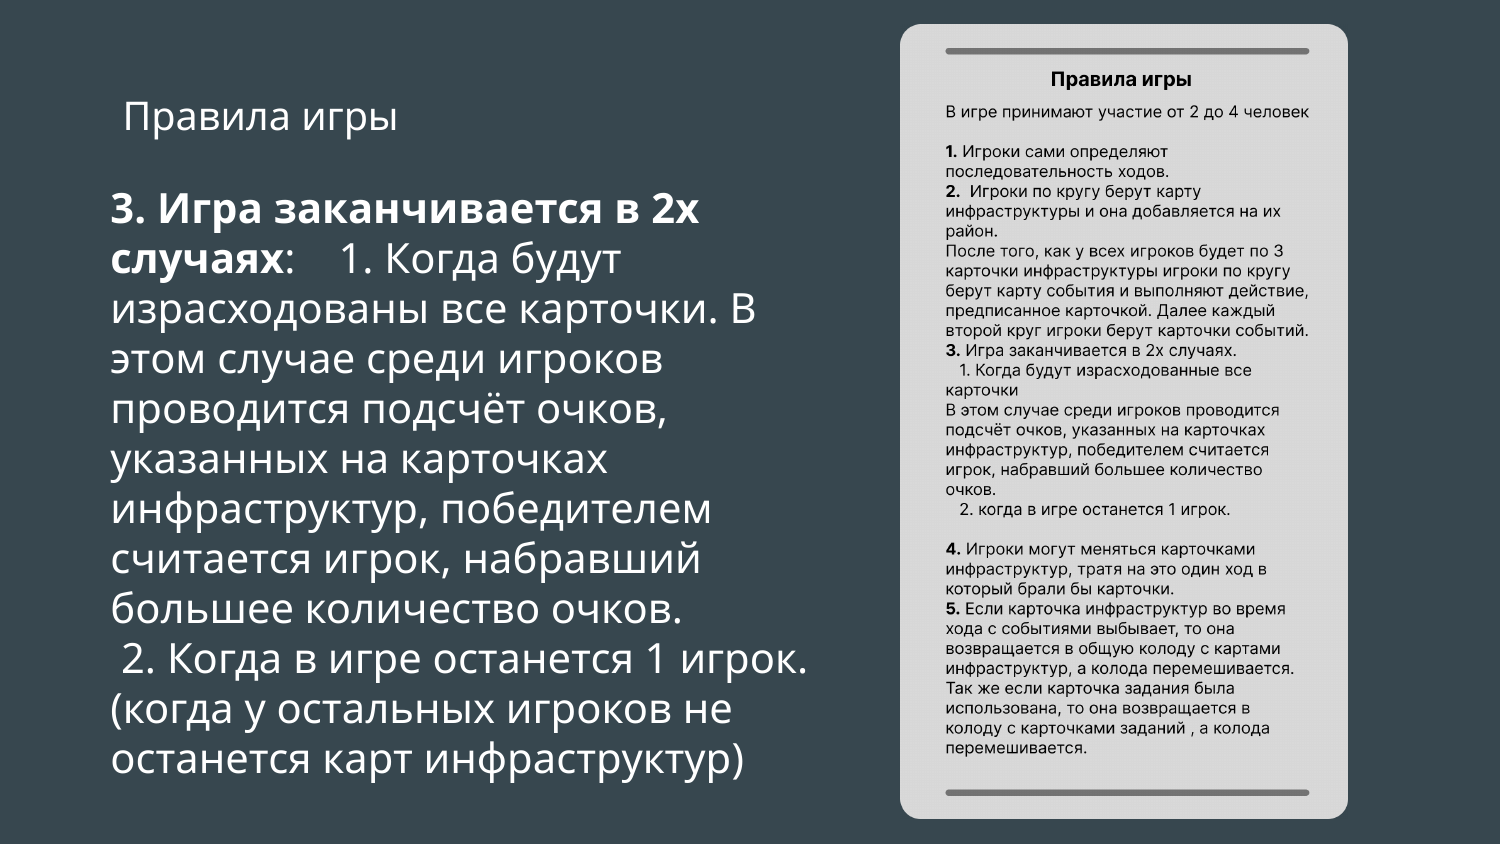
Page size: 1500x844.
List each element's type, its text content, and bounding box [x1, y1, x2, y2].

text_box 3. Игра заканчивается в 2х случаях: 1. Когда будут израсходованы все карточки. В этом случае среди игроков проводится подсчёт очков, указанных на карточках инфраструктур, победителем считается игрок, набравший большее количество очков. 2. Когда в игре останется 1 игрок. (когда у остальных игроков не останется карт инфраструктур) [95, 166, 864, 740]
picture [900, 24, 1348, 819]
title [51, 72, 228, 167]
text_box Правила игры [107, 76, 876, 284]
